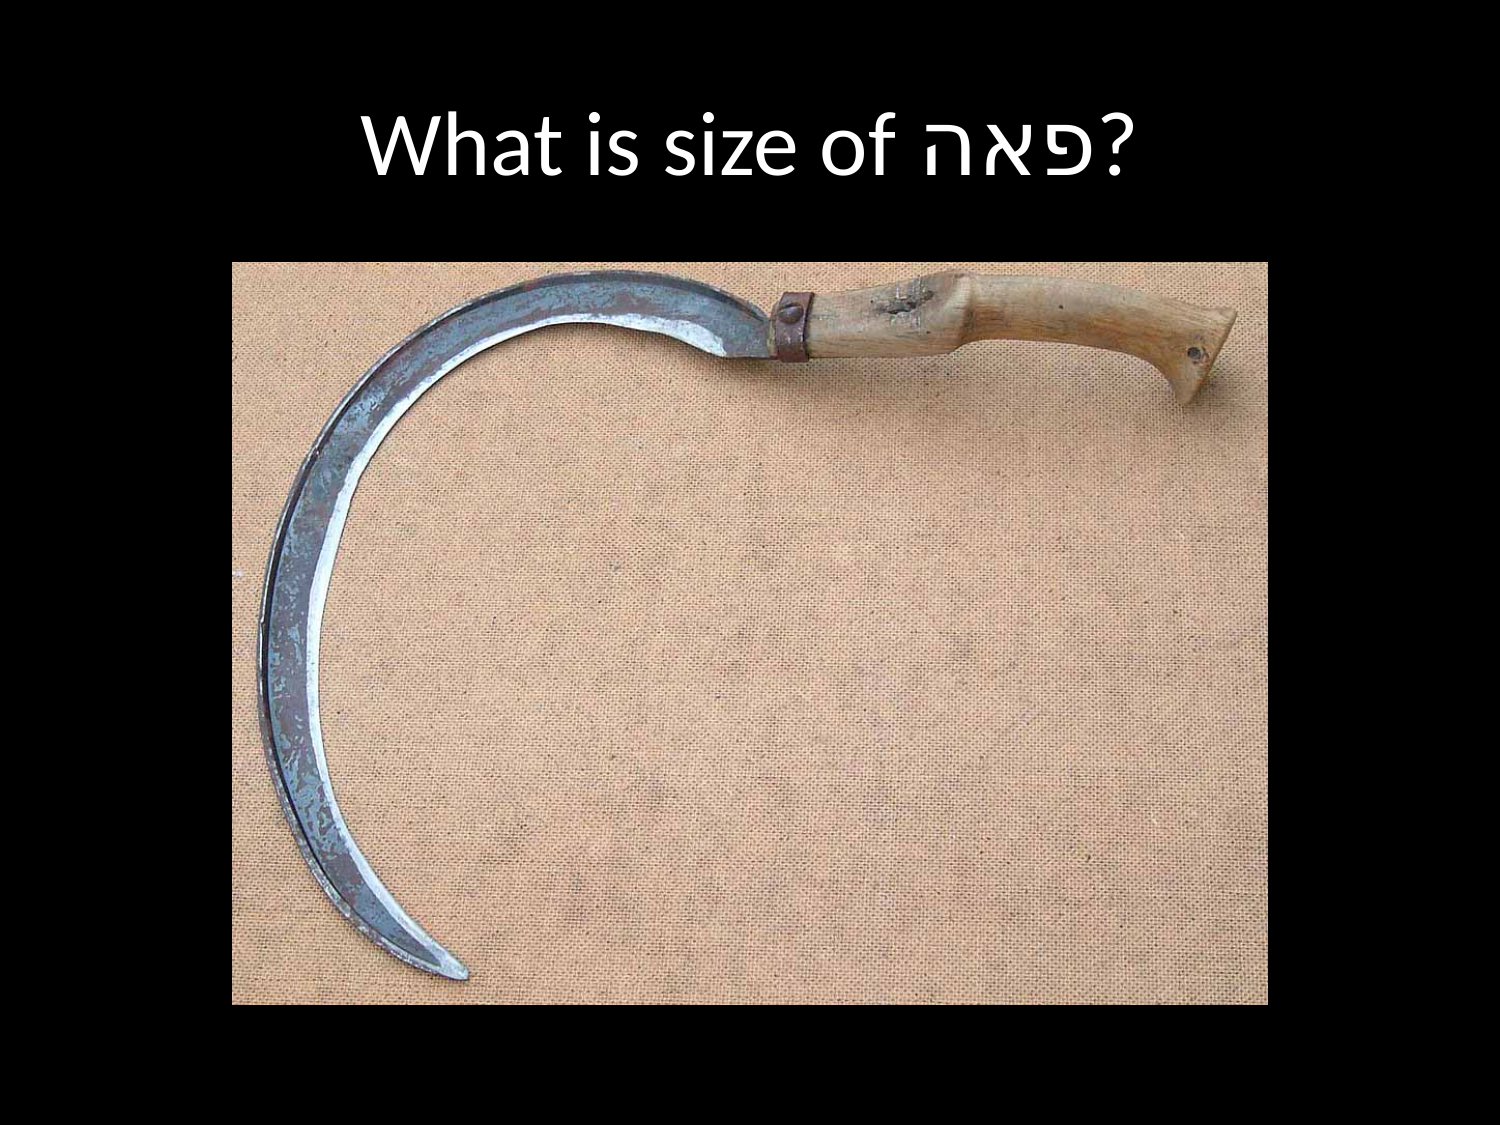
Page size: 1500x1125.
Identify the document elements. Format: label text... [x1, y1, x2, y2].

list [231, 262, 1268, 1006]
title What is size of פאה? [75, 45, 1425, 233]
